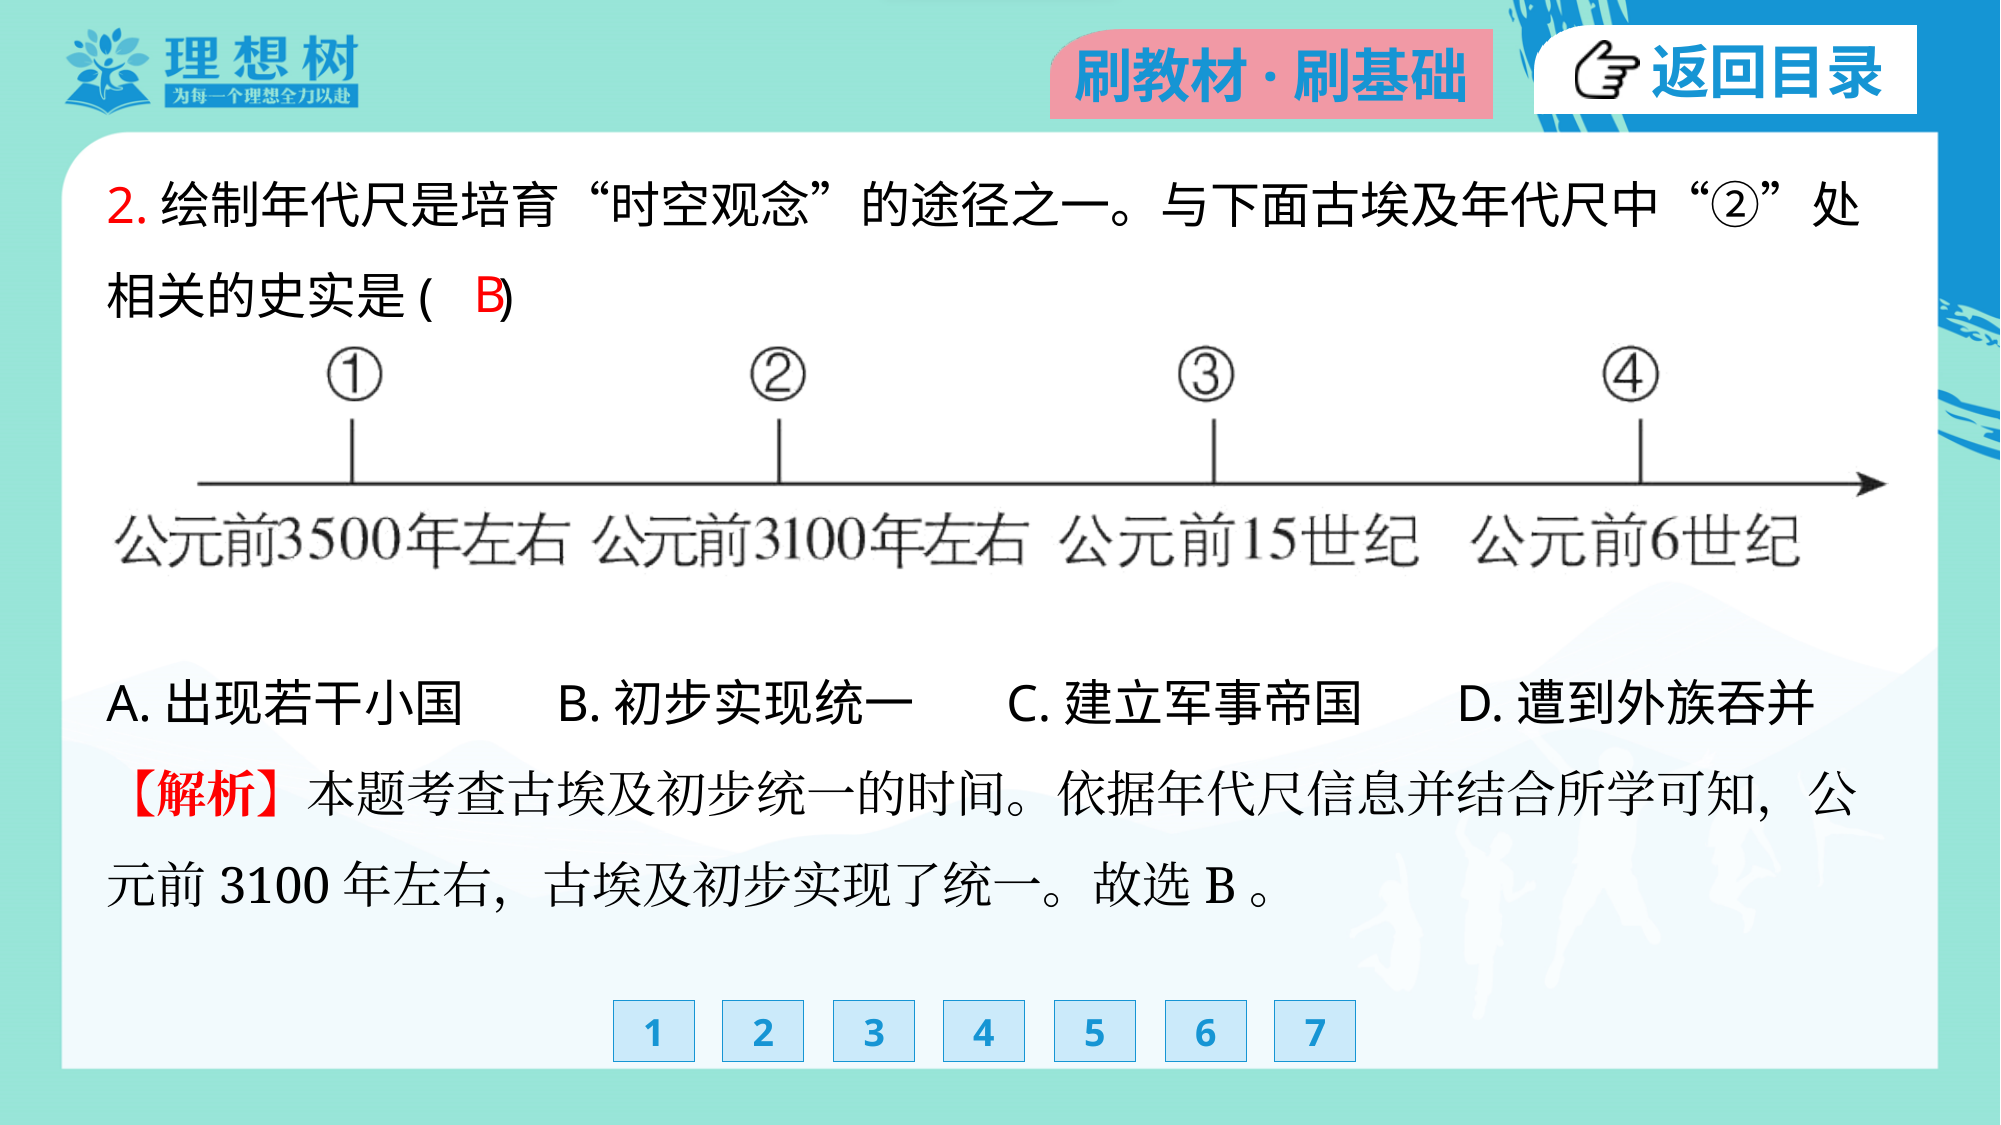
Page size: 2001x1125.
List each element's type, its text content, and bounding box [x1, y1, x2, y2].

text_box 2.绘制年代尺是培育“时空观念”的途径之一。与下面古埃及年代尺中“②”处 相关的史实是( ) [106, 141, 1895, 325]
text_box B [459, 234, 521, 323]
text_box A.出现若干小国 B.初步实现统一 C.建立军事帝国 D.遭到外族吞并 [106, 643, 1895, 730]
picture [0, 0, 2000, 1125]
text_box 【解析】本题考查古埃及初步统一的时间。依据年代尺信息并结合所学可知，公 元前3100年左右，古埃及初步实现了统一。故选B。 [106, 730, 1895, 914]
